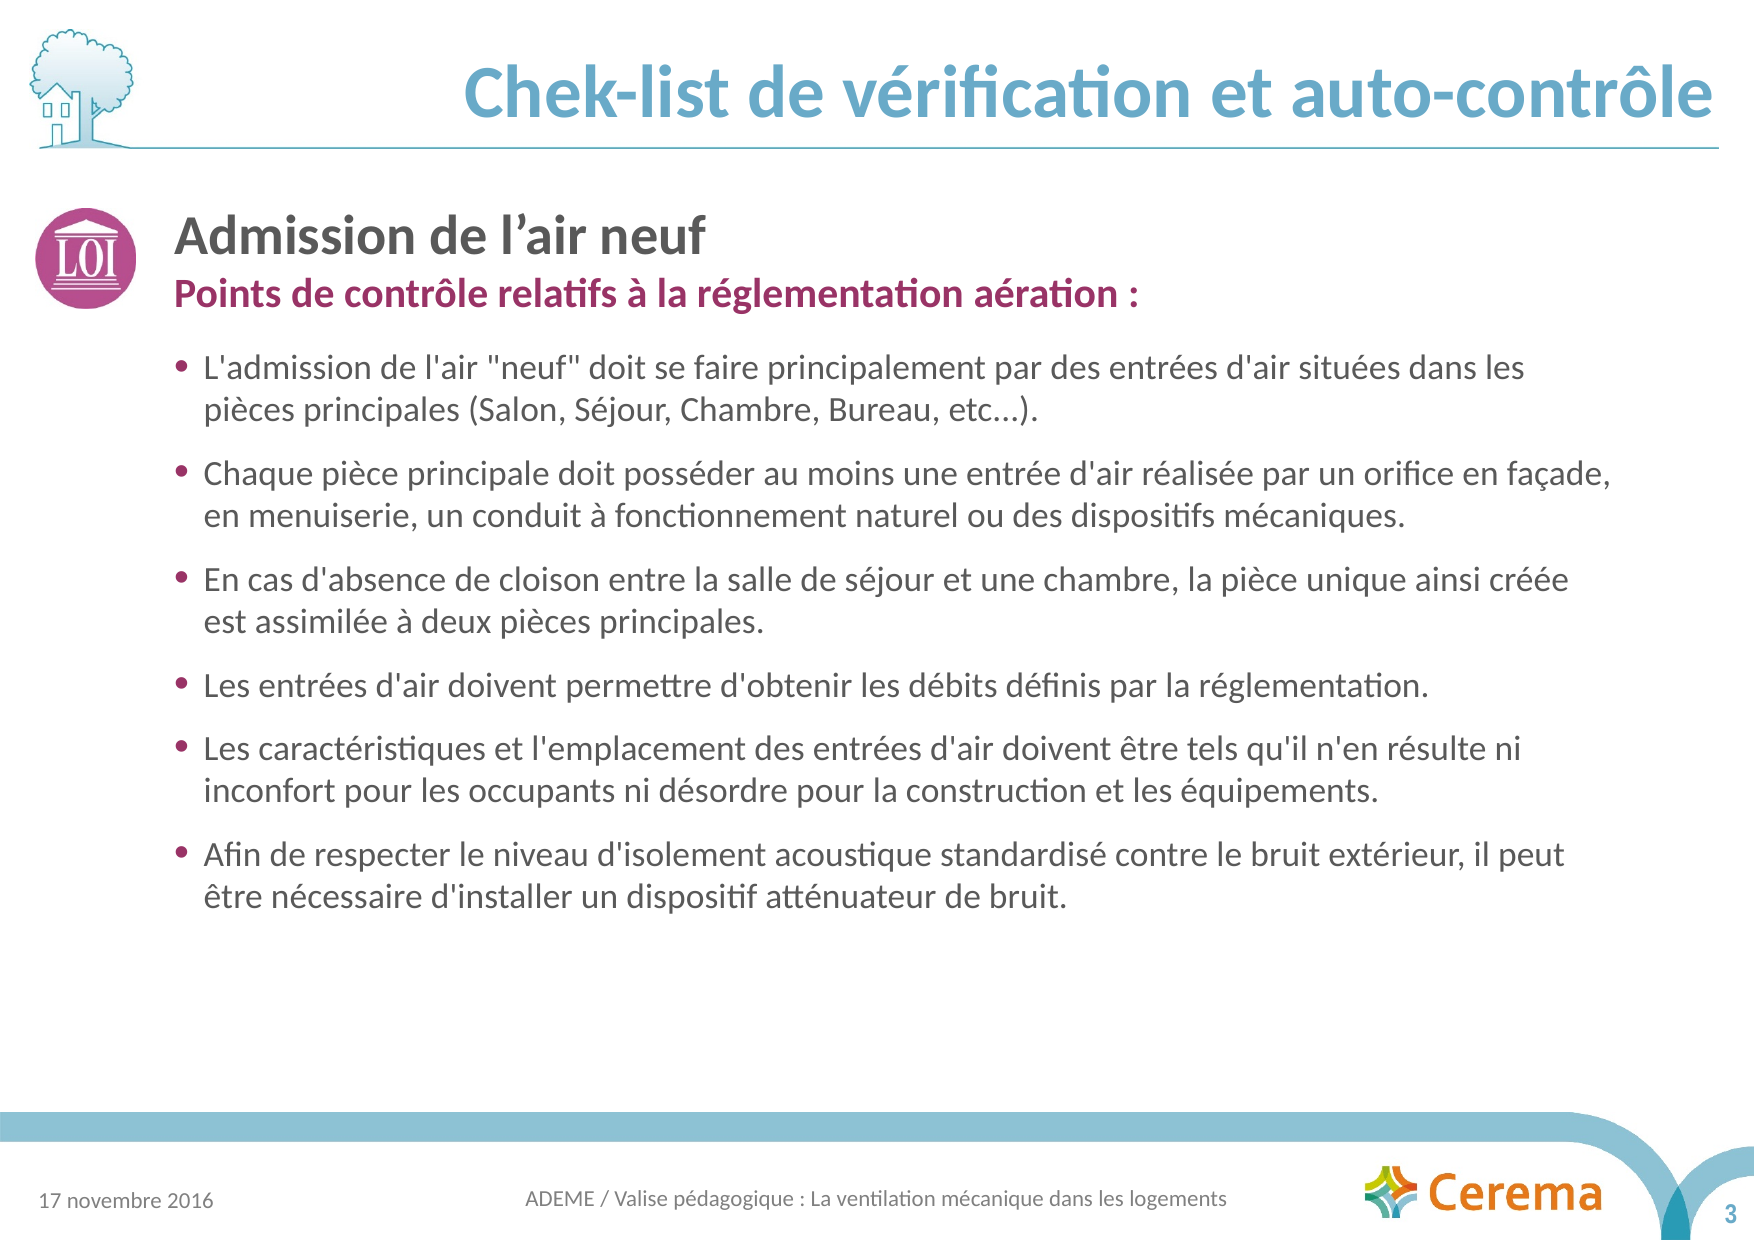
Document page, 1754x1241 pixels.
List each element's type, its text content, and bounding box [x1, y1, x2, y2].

text_box Chek-list de vérification et auto-contrôle [144, 35, 1731, 136]
text_box L'admission de l'air "neuf" doit se faire principalement par des entrées d'air situées dans les pièces principales (Salon, Séjour, Chambre, Bureau, etc...). Chaque pièce principale doit posséder au moins une entrée d'air réalisée par un orifice en façade, en menuiserie, un conduit à fonctionnement naturel ou des dispositifs mécaniques. En cas d'absence de cloison entre la salle de séjour et une chambre, la pièce unique ainsi créée est assimilée à deux pièces principales. Les entrées d'air doivent permettre d'obtenir les débits définis par la réglementation. Les caractéristiques et l'emplacement des entrées d'air doivent être tels qu'il n'en résulte ni inconfort pour les occupants ni désordre pour la construction et les équipements. Afin de respecter le niveau d'isolement acoustique standardisé contre le bruit extérieur, il peut être nécessaire d'installer un dispositif atténuateur de bruit. [159, 336, 1636, 924]
picture [35, 208, 136, 310]
picture [29, 29, 1719, 149]
text_box Admission de l’air neuf Points de contrôle relatifs à la réglementation aération : [159, 190, 1421, 324]
picture [0, 1112, 1754, 1240]
